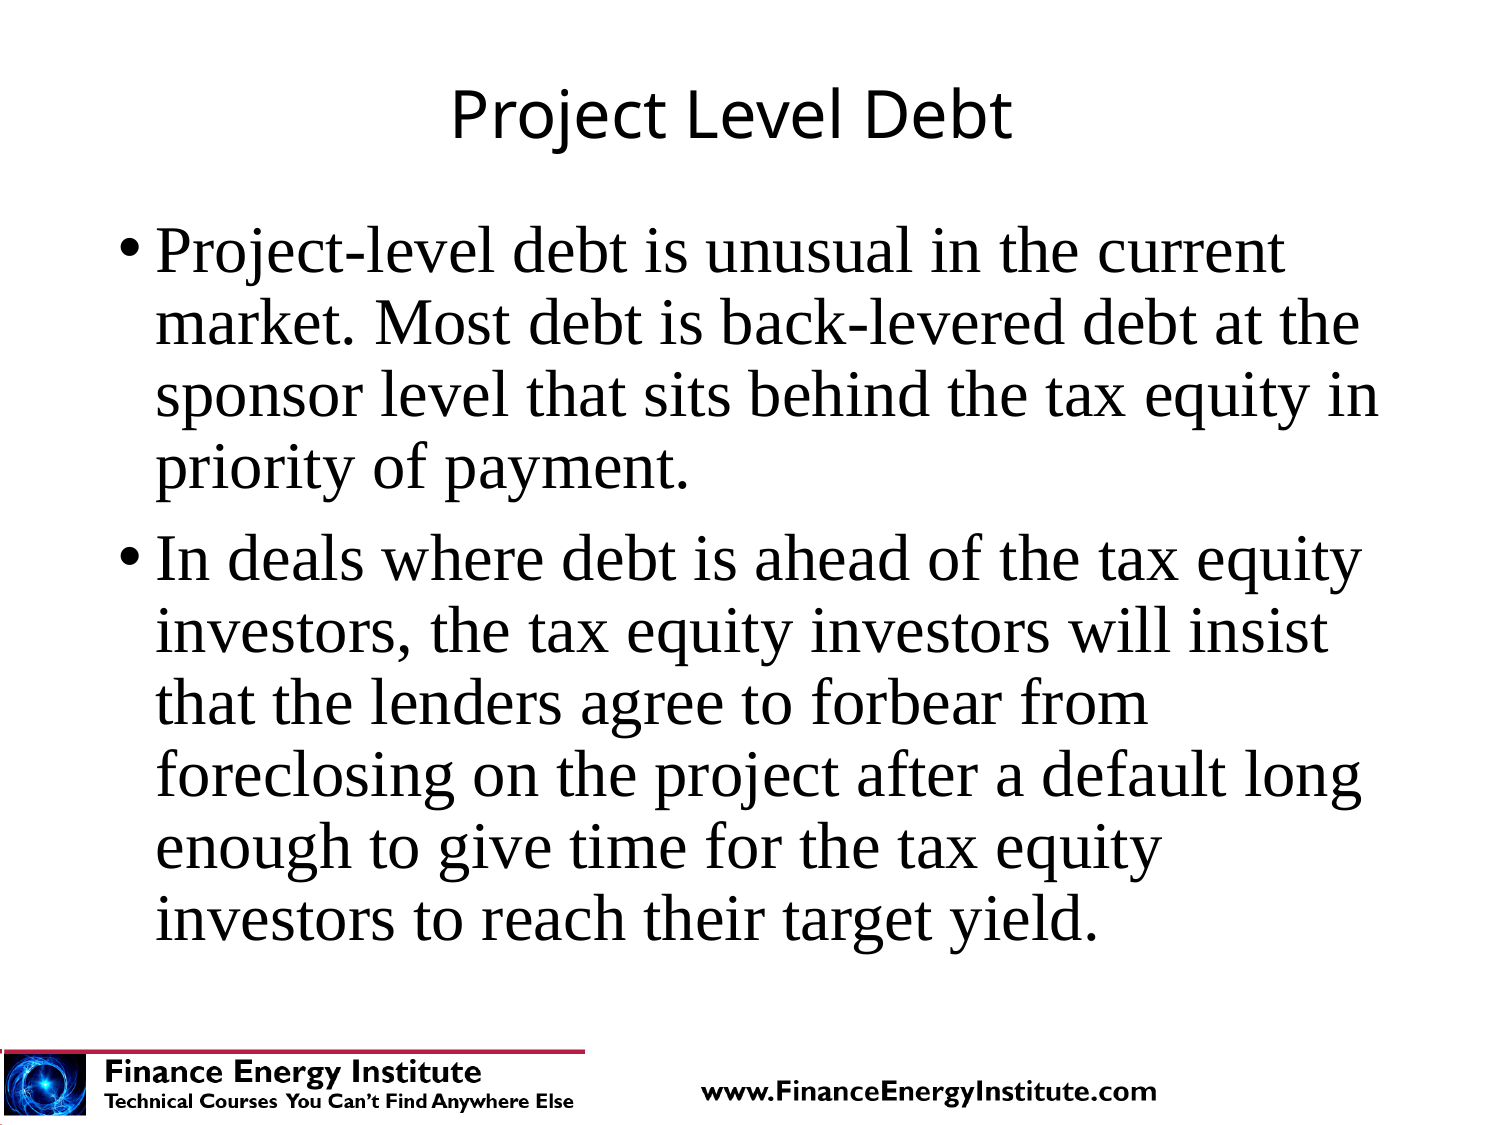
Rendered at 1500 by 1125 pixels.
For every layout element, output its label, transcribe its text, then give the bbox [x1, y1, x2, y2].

picture [696, 1074, 1166, 1112]
list Project-level debt is unusual in the current market. Most debt is back-levered debt at the sponsor level that sits behind the tax equity in priority of payment. In deals where debt is ahead of the tax equity investors, the tax equity investors will insist that the lenders agree to forbear from foreclosing on the project after a default long enough to give time for the tax equity investors to reach their target yield. [103, 207, 1400, 1014]
picture [0, 1042, 585, 1125]
title Project Level Debt [103, 59, 1361, 174]
